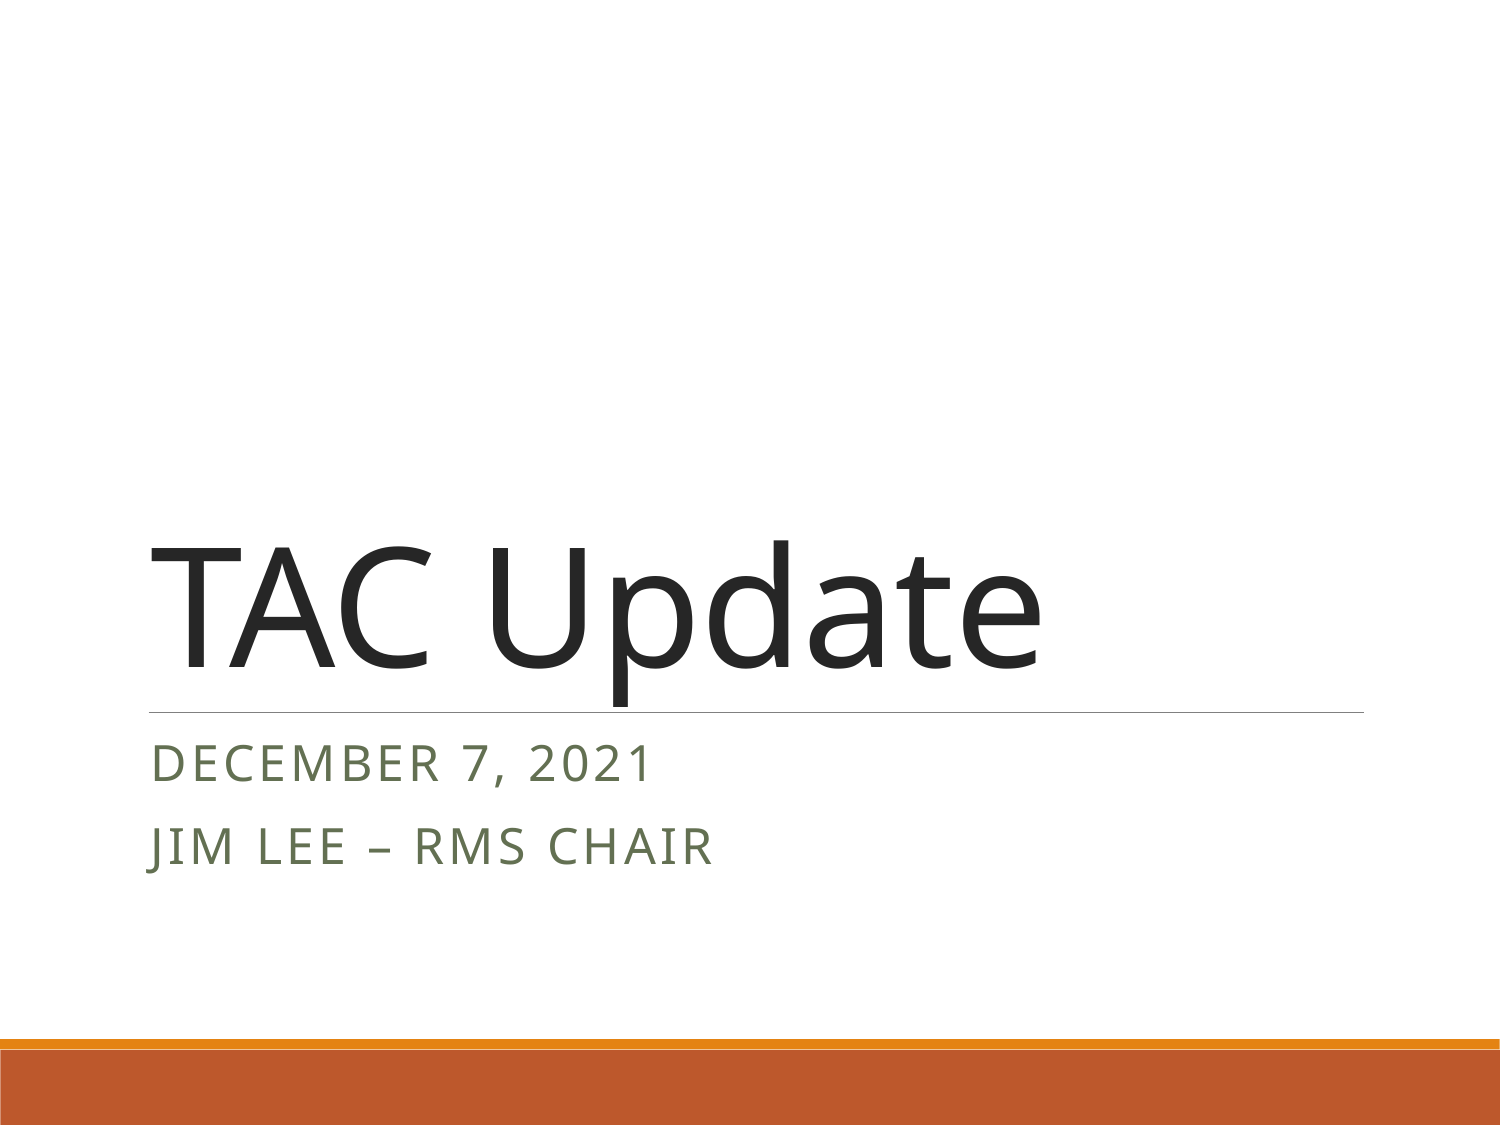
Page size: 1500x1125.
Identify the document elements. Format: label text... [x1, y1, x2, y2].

title TAC Update [135, 124, 1373, 710]
subtitle December 7, 2021 Jim Lee – rms chair [135, 730, 1373, 919]
